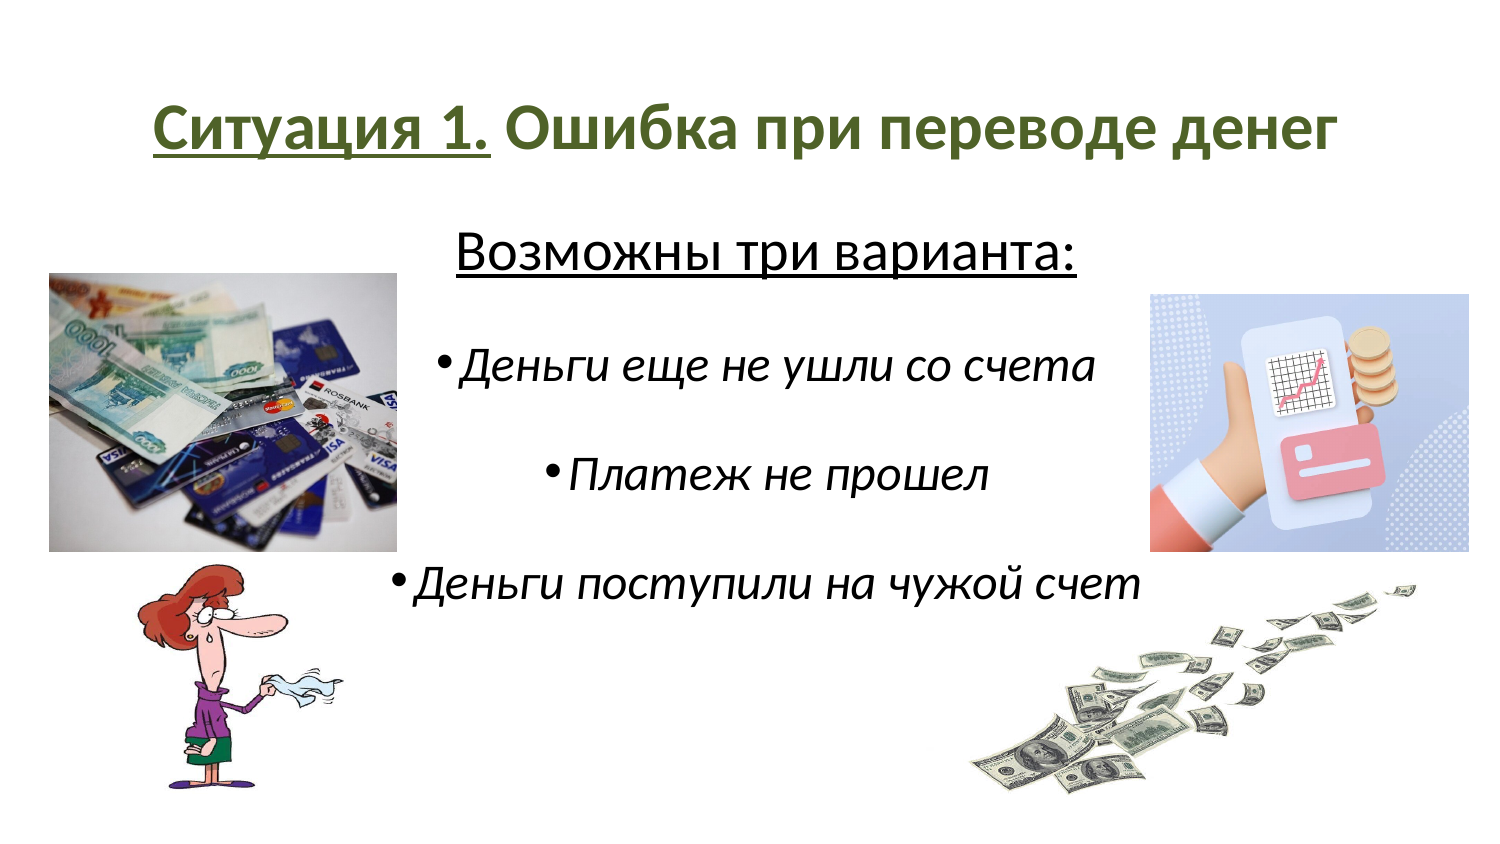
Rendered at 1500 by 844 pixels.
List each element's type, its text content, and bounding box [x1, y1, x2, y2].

picture [860, 582, 1421, 812]
picture [106, 562, 374, 794]
list Возможны три варианта: Деньги еще не ушли со счета Платеж не прошел Деньги поступили на чужой счет [75, 196, 1425, 754]
picture [48, 273, 397, 553]
picture [1150, 294, 1469, 553]
title Ситуация 1. Ошибка при переводе денег [70, 52, 1421, 193]
